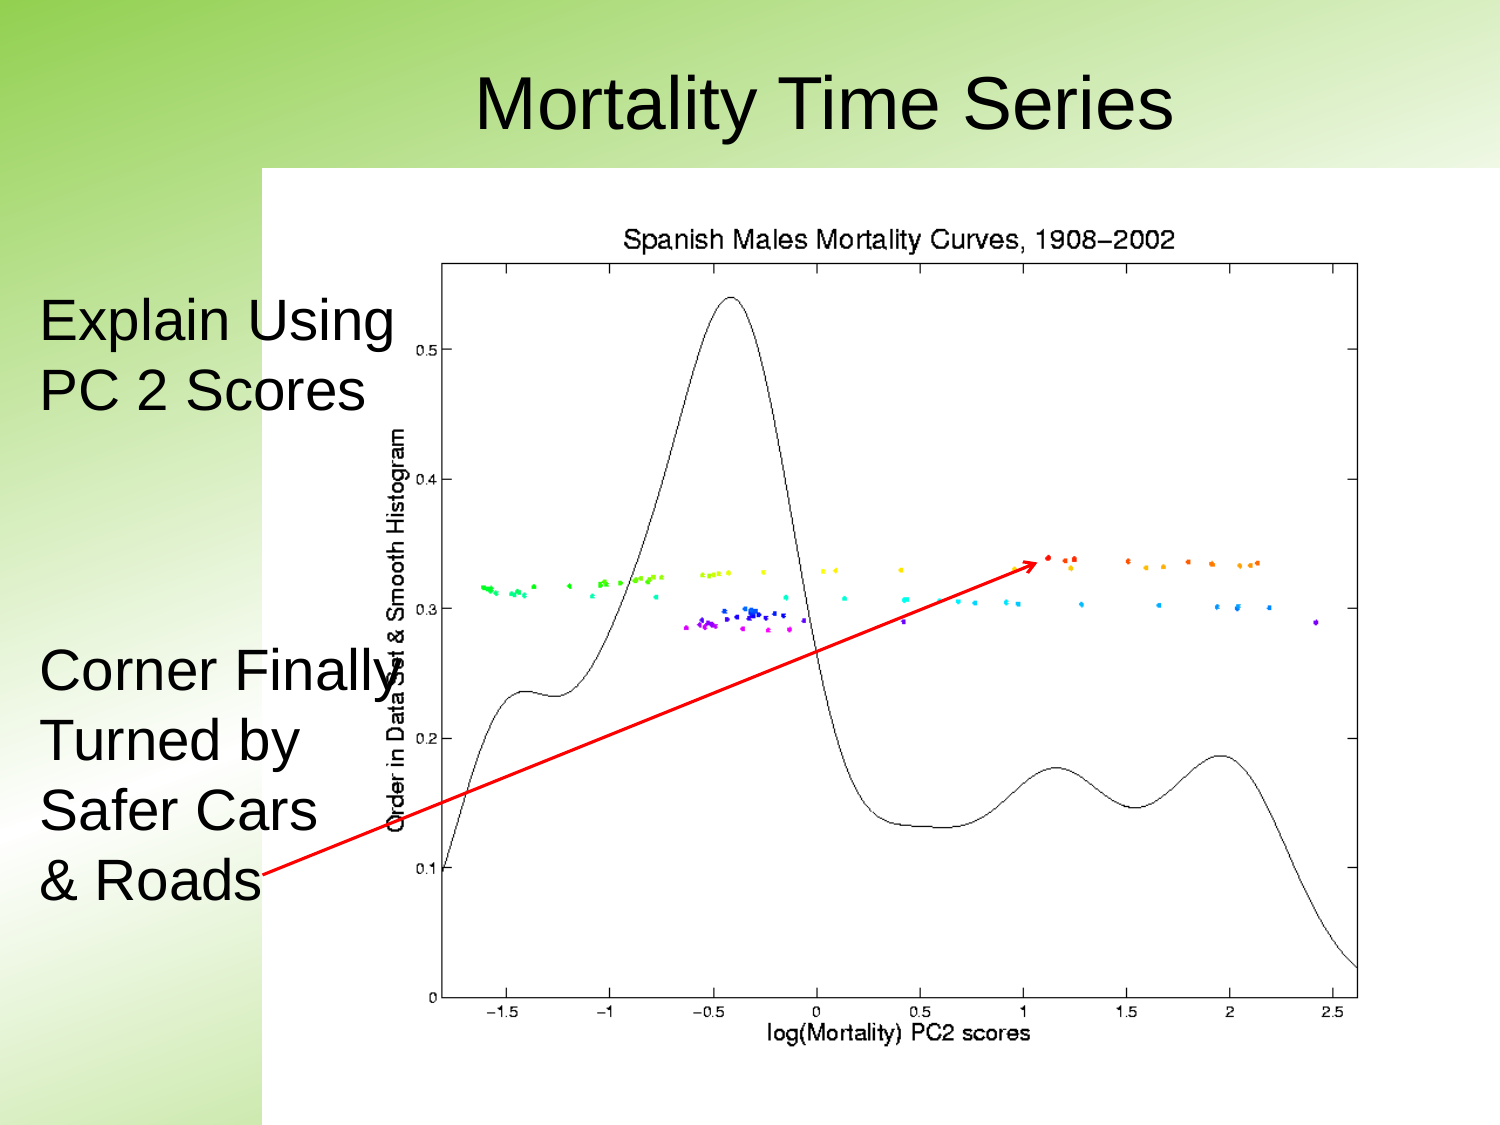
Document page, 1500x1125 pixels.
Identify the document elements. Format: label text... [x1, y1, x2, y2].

picture [261, 168, 1500, 1125]
title Mortality Time Series [187, 37, 1463, 163]
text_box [262, 562, 1038, 876]
text_box Explain Using PC 2 Scores Corner Finally Turned by Safer Cars & Roads [24, 275, 256, 920]
